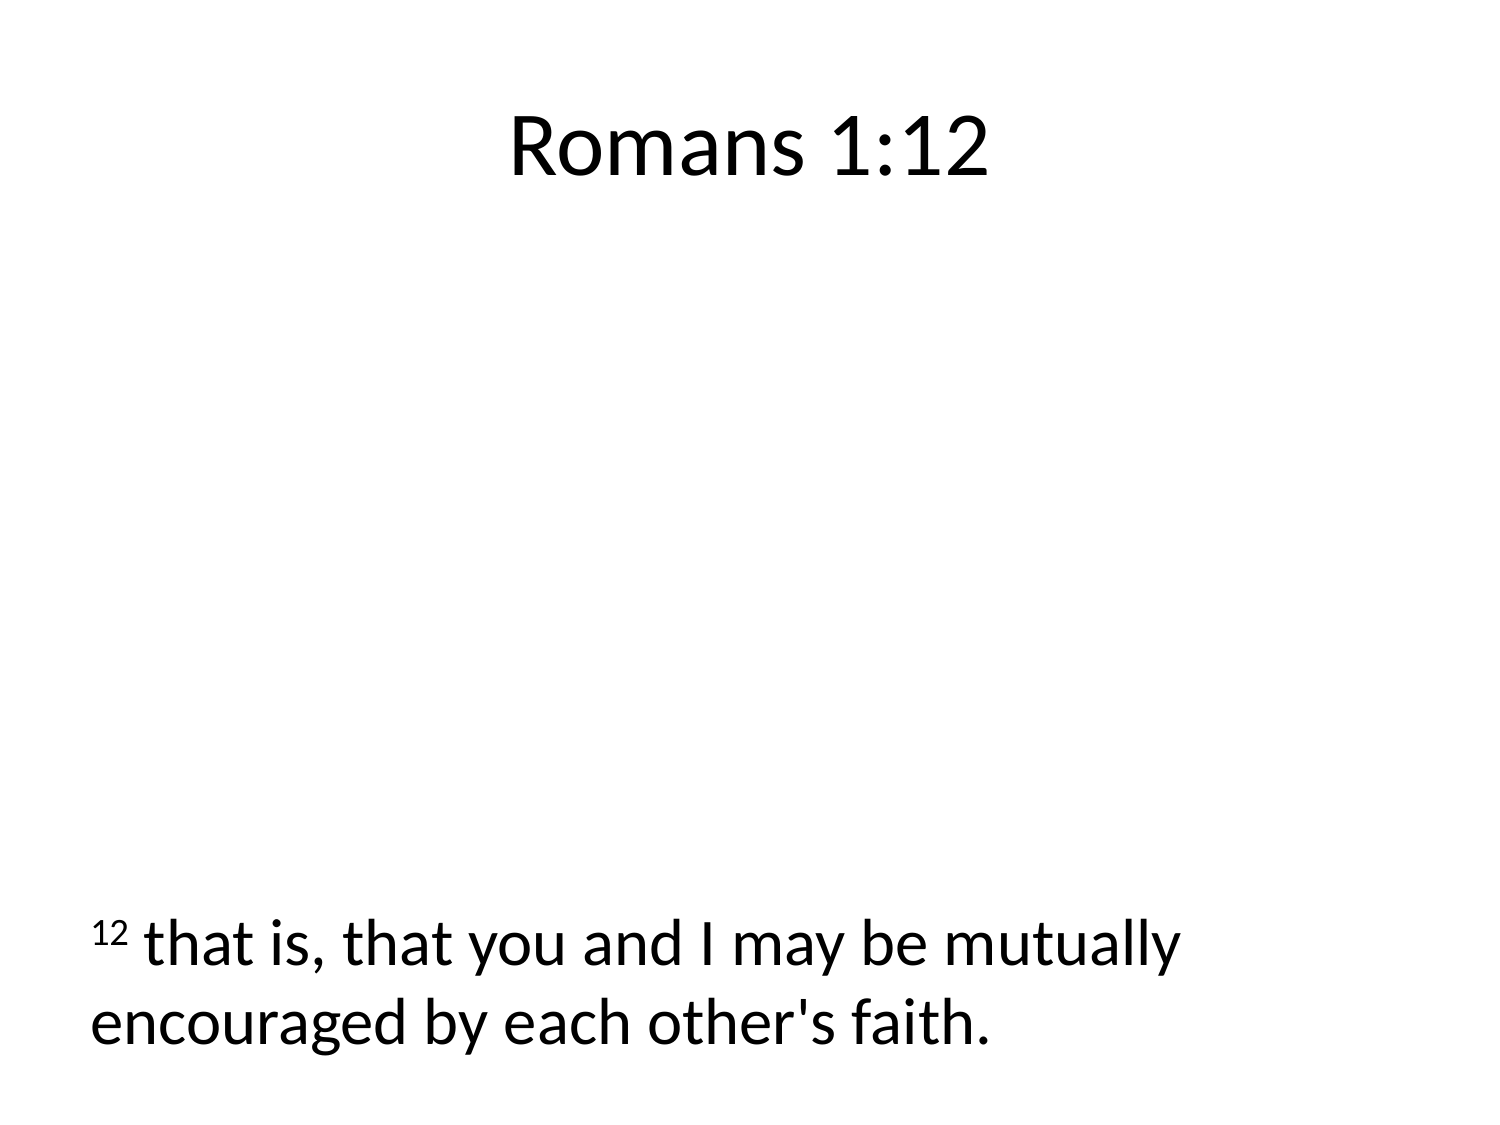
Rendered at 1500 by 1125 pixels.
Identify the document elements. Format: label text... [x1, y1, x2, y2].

title Romans 1:12 [75, 45, 1425, 233]
list 12 that is, that you and I may be mutually encouraged by each other's faith. [75, 262, 1425, 1005]
